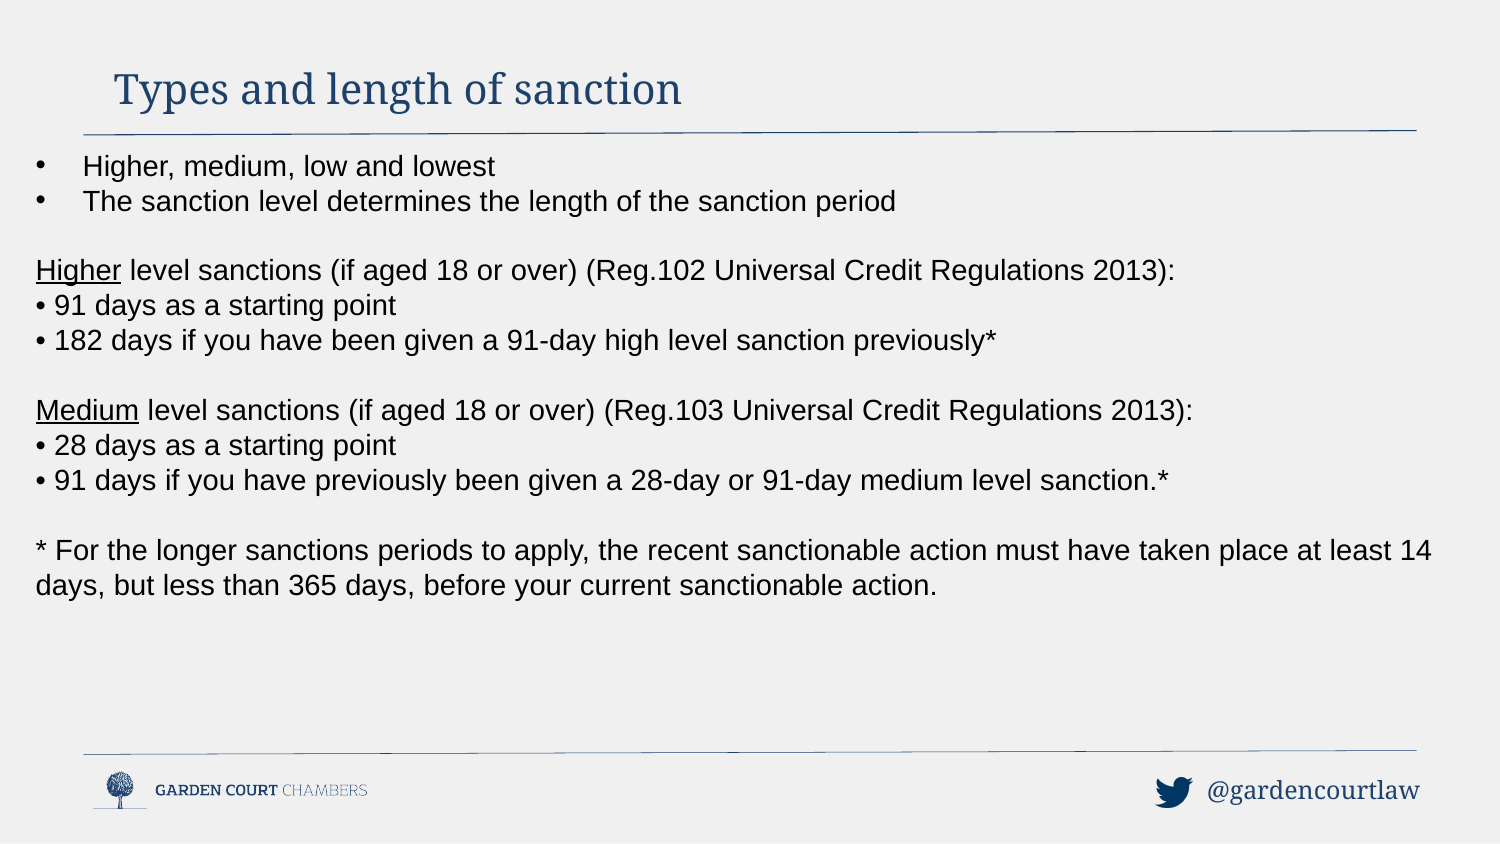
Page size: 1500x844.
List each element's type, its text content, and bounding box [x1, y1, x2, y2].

picture [1155, 777, 1193, 808]
picture [93, 771, 367, 809]
text_box Higher, medium, low and lowest The sanction level determines the length of the sanction period Higher level sanctions (if aged 18 or over) (Reg.102 Universal Credit Regulations 2013): • 91 days as a starting point • 182 days if you have been given a 91-day high level sanction previously* Medium level sanctions (if aged 18 or over) (Reg.103 Universal Credit Regulations 2013): • 28 days as a starting point • 91 days if you have previously been given a 28-day or 91-day medium level sanction.* * For the longer sanctions periods to apply, the recent sanctionable action must have taken place at least 14 days, but less than 365 days, before your current sanctionable action. [20, 139, 1485, 714]
list Types and length of sanction [98, 61, 957, 111]
